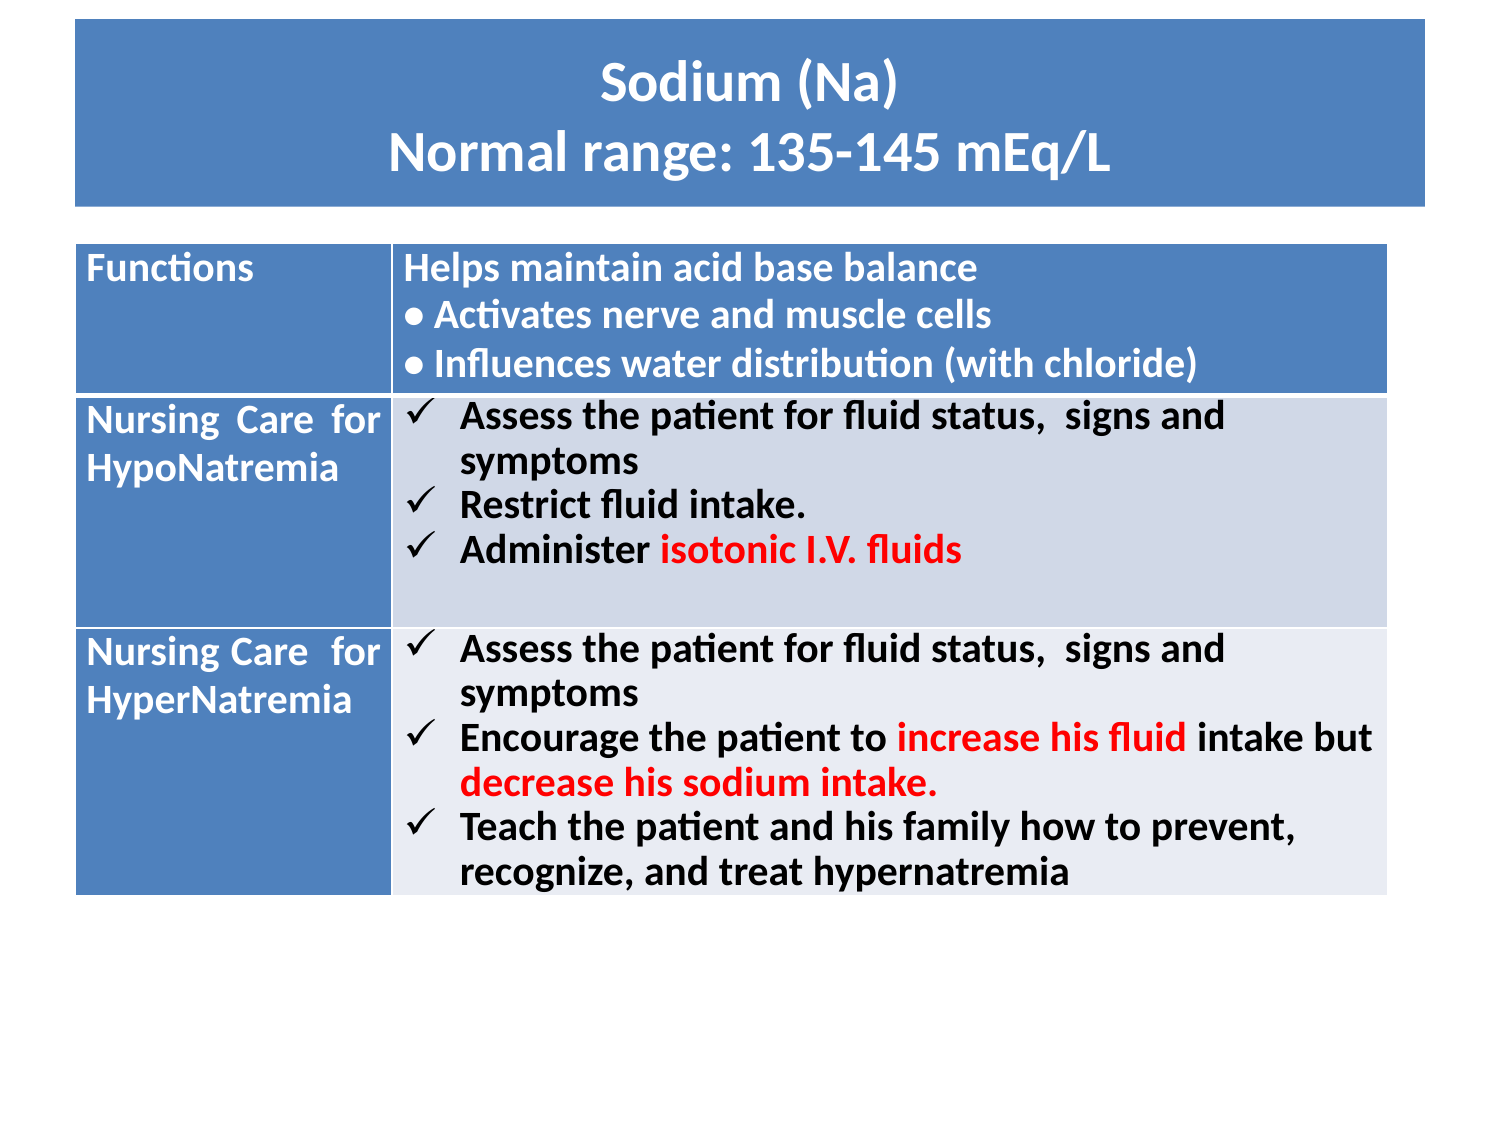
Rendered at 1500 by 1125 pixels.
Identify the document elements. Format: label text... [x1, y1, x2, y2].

table_cell Assess the patient for fluid status, signs and symptoms Restrict fluid intake. Administer isotonic I.V. fluids [393, 398, 1387, 627]
table_cell Assess the patient for fluid status, signs and symptoms Encourage the patient to increase his fluid intake but decrease his sodium intake. Teach the patient and his family how to prevent, recognize, and treat hypernatremia [393, 629, 1387, 895]
table_cell Nursing Care for HypoNatremia [76, 398, 391, 627]
table_header Helps maintain acid base balance • Activates nerve and muscle cells • Influences water distribution (with chloride) [393, 244, 1387, 393]
table_cell Nursing Care for HyperNatremia [76, 629, 391, 895]
table_header Functions [76, 244, 391, 393]
title Sodium (Na) Normal range: 135-145 mEq/L [75, 19, 1425, 207]
